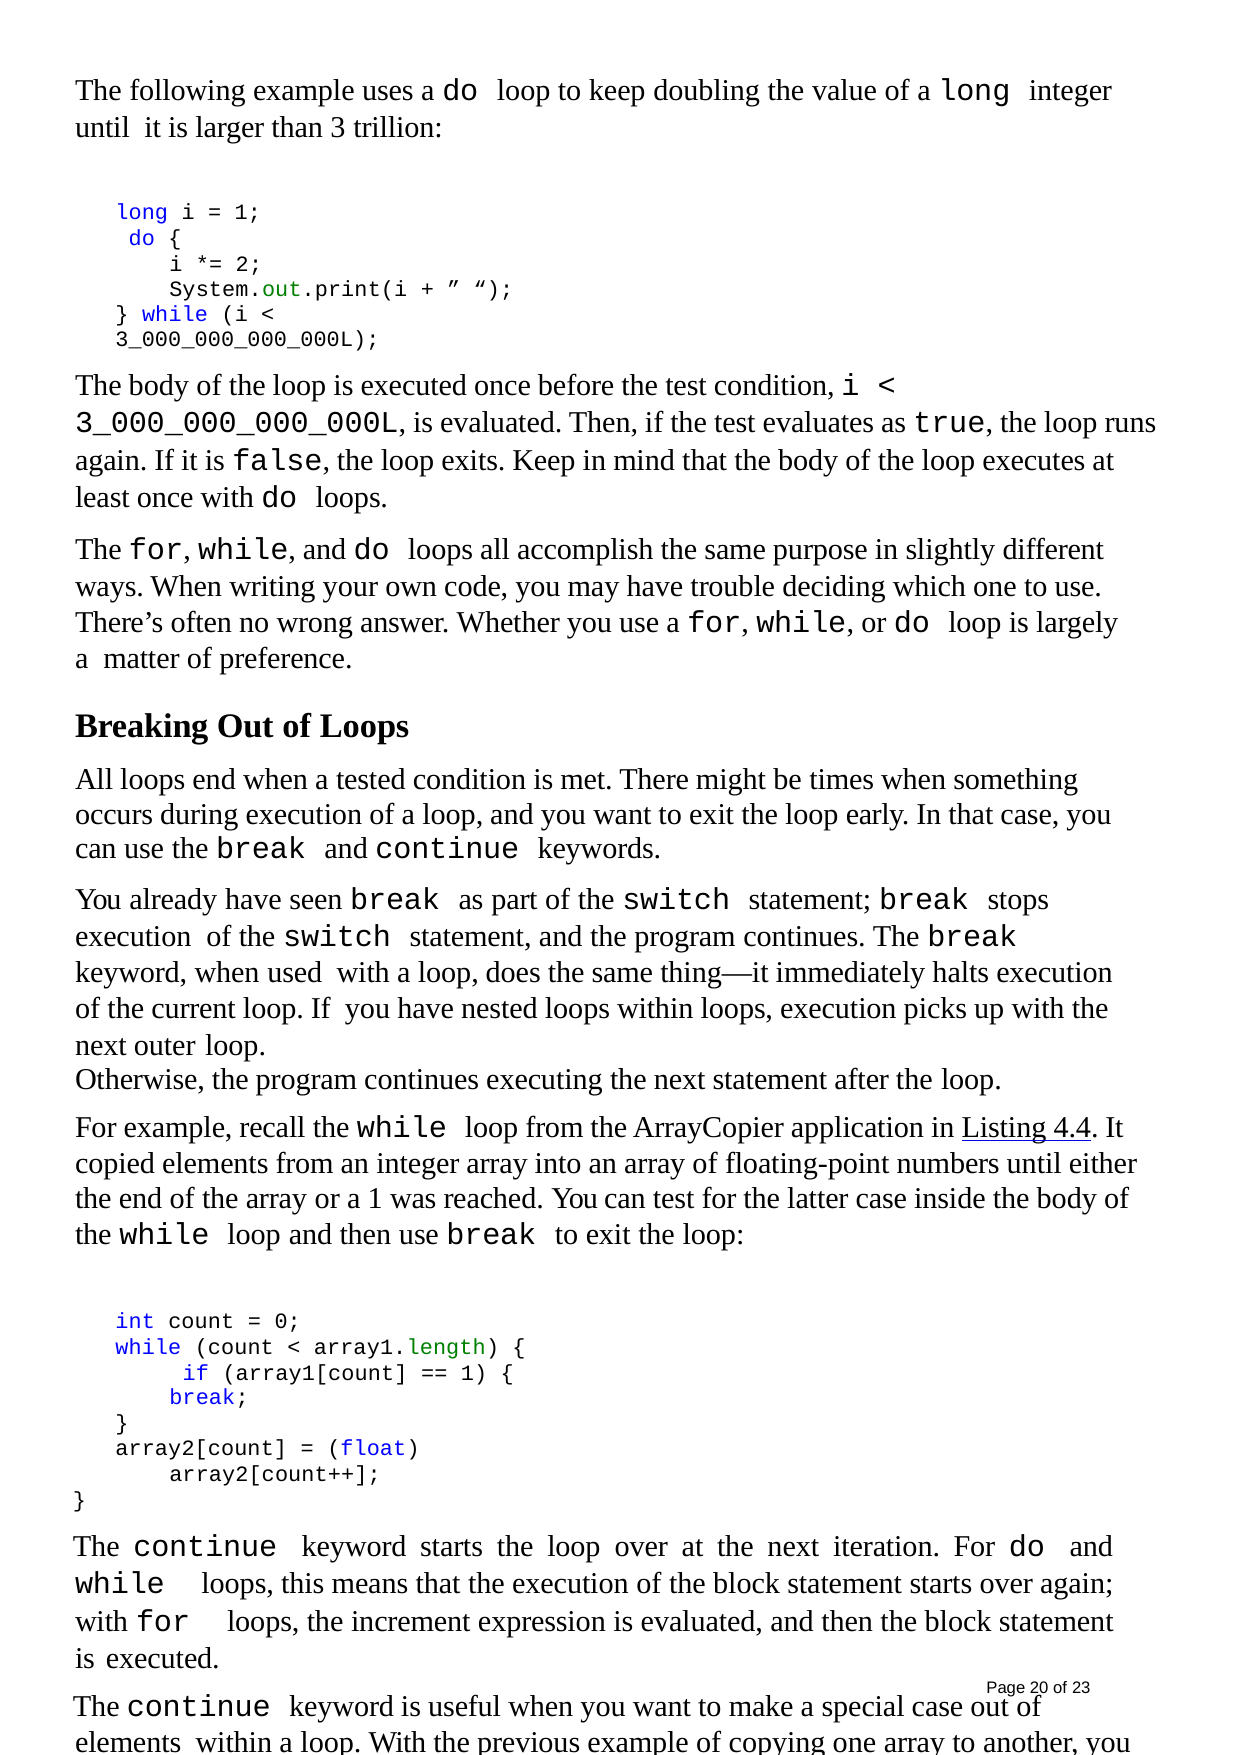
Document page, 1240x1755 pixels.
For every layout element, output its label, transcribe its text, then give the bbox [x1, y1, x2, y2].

text_box The following example uses a do loop to keep doubling the value of a long integer until it is larger than 3 trillion: long i = 1; do { i *= 2; System.out.print(i + ” “); } while (i < 3_000_000_000_000L); The body of the loop is executed once before the test condition, i < 3_000_000_000_000L, is evaluated. Then, if the test evaluates as true, the loop runs again. If it is false, the loop exits. Keep in mind that the body of the loop executes at least once with do loops. The for, while, and do loops all accomplish the same purpose in slightly different ways. When writing your own code, you may have trouble deciding which one to use. There’s often no wrong answer. Whether you use a for, while, or do loop is largely a matter of preference. Breaking Out of Loops All loops end when a tested condition is met. There might be times when something occurs during execution of a loop, and you want to exit the loop early. In that case, you can use the break and continue keywords. You already have seen break as part of the switch statement; break stops execution of the switch statement, and the program continues. The break keyword, when used with a loop, does the same thing—it immediately halts execution of the current loop. If you have nested loops within loops, execution picks up with the next outer loop. Otherwise, the program continues executing the next statement after the loop. For example, recall the while loop from the ArrayCopier application in Listing 4.4. It copied elements from an integer array into an array of floating-point numbers until either the end of the array or a 1 was reached. You can test for the latter case inside the body of the while loop and then use break to exit the loop: int count = 0; while (count < array1.length) { if (array1[count] == 1) { break; } array2[count] = (float) array2[count++]; } The continue keyword starts the loop over at the next iteration. For do and while loops, this means that the execution of the block statement starts over again; with for loops, the increment expression is evaluated, and then the block statement is executed. The continue keyword is useful when you want to make a special case out of elements within a loop. With the previous example of copying one array to another, you could test for whether the current element is equal to 1 and use continue to restart the loop after [72, 68, 1165, 1755]
